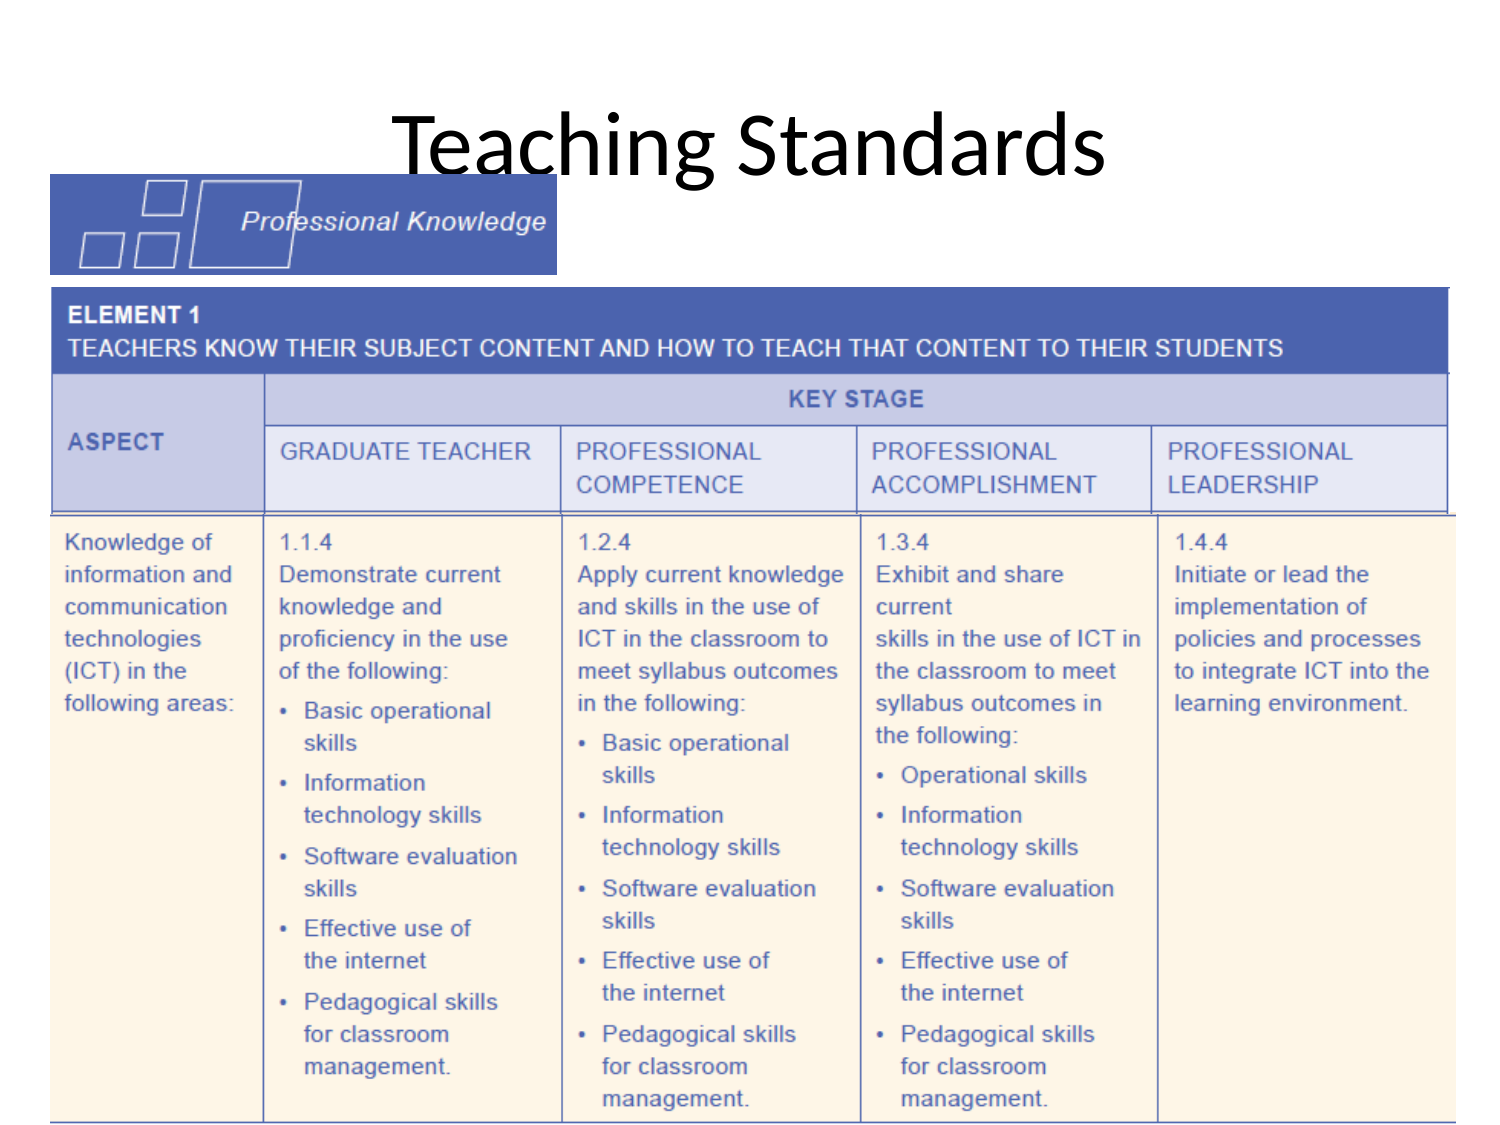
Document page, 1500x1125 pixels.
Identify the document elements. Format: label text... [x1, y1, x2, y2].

picture [49, 174, 557, 276]
title Teaching Standards [75, 45, 1425, 233]
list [49, 512, 1456, 1125]
picture [49, 287, 1451, 515]
